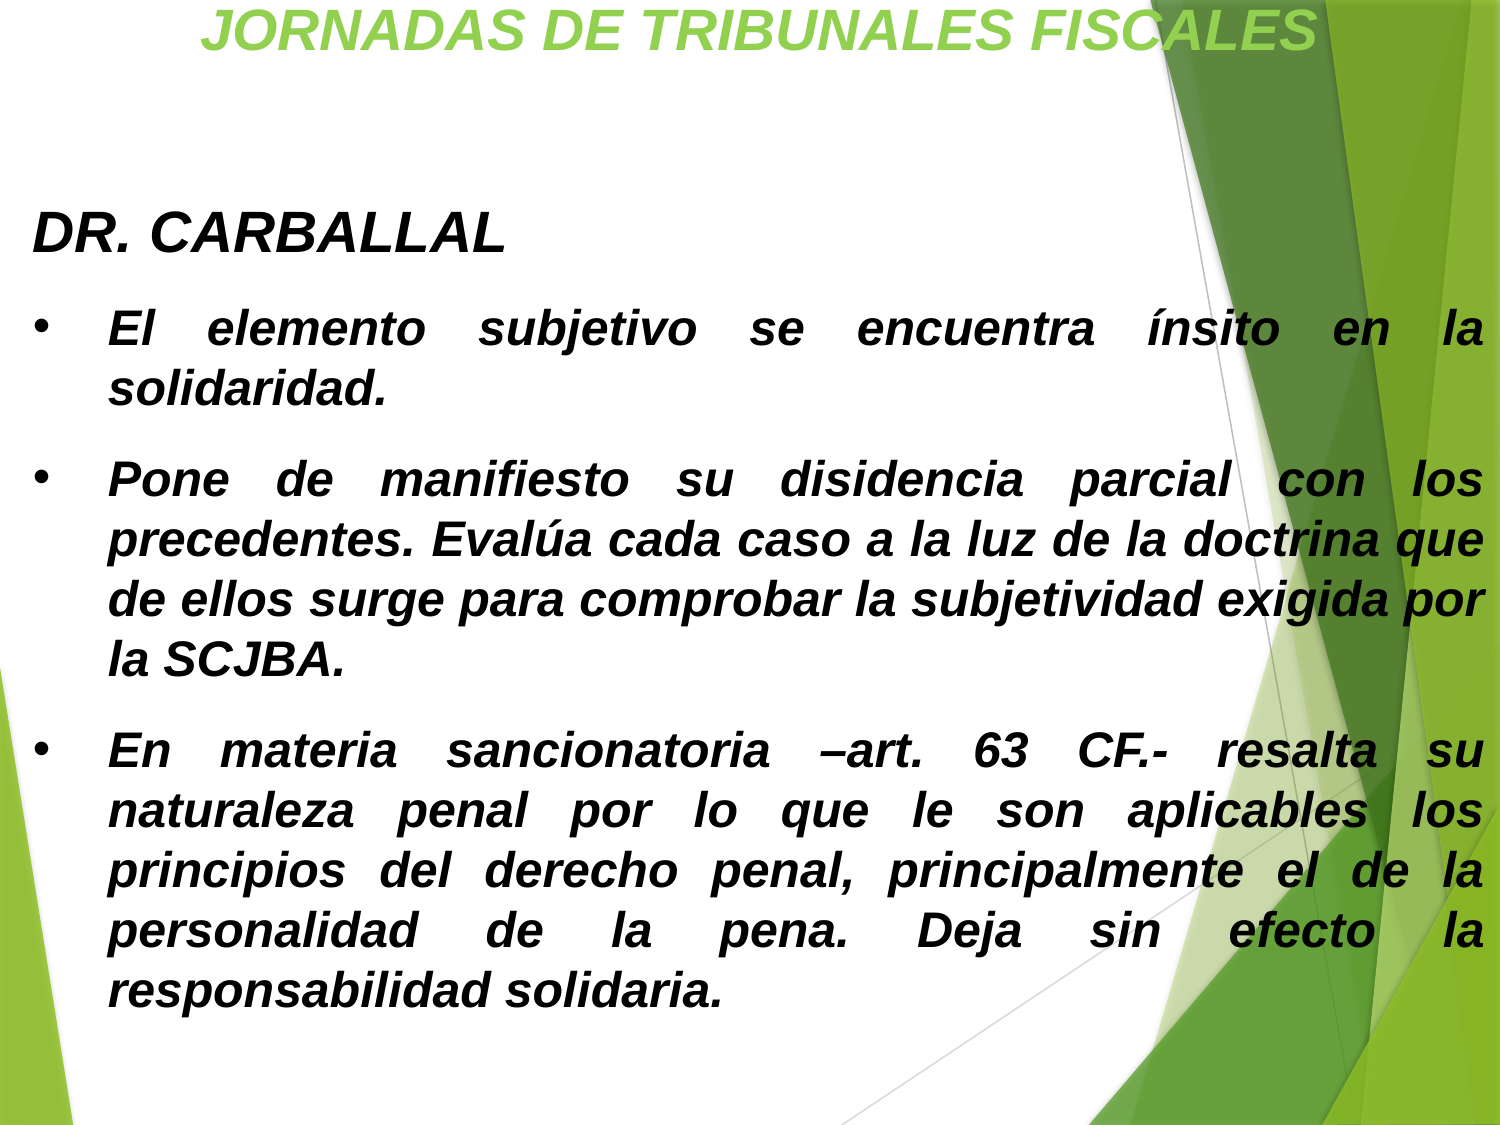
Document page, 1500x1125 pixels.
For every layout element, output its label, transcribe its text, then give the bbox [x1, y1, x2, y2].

text_box JORNADAS DE TRIBUNALES FISCALES DR. CARBALLAL El elemento subjetivo se encuentra ínsito en la solidaridad. Pone de manifiesto su disidencia parcial con los precedentes. Evalúa cada caso a la luz de la doctrina que de ellos surge para comprobar la subjetividad exigida por la SCJBA. En materia sancionatoria –art. 63 CF.- resalta su naturaleza penal por lo que le son aplicables los principios del derecho penal, principalmente el de la personalidad de la pena. Deja sin efecto la responsabilidad solidaria. [18, 0, 1500, 1125]
